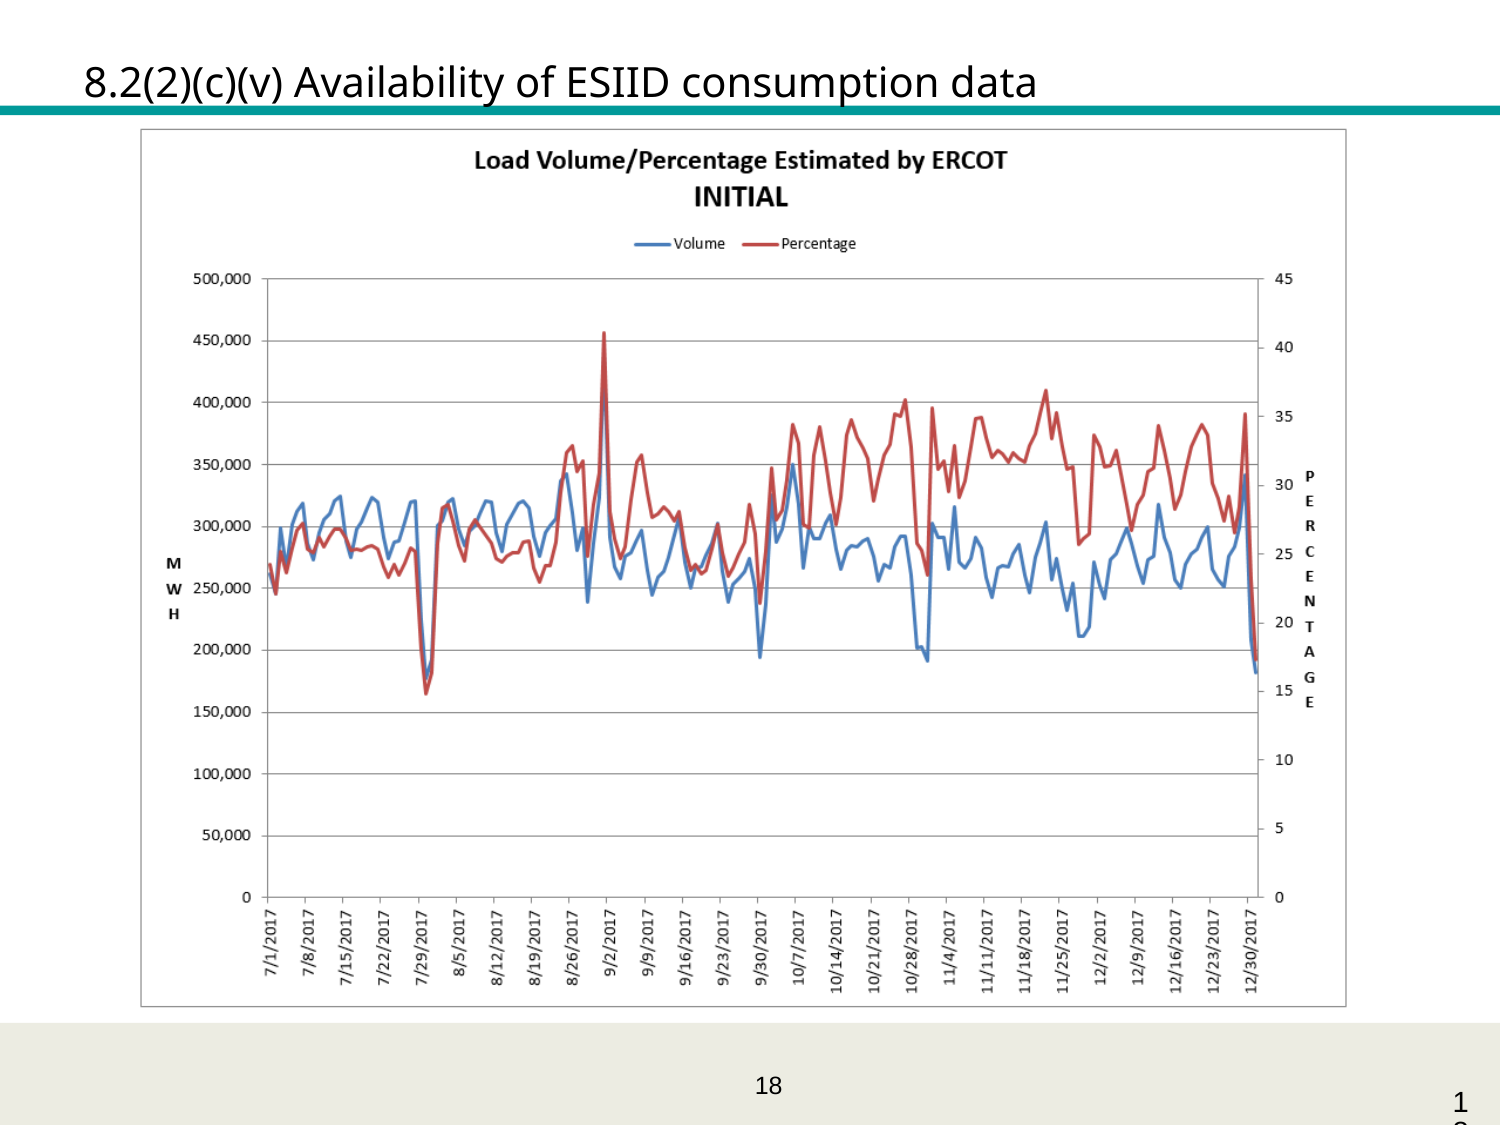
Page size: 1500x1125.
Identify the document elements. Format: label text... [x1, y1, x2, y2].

picture [137, 123, 1349, 1013]
title 8.2(2)(c)(v) Availability of ESIID consumption data [68, 0, 1457, 175]
slide_number 18 [1437, 1076, 1476, 1112]
